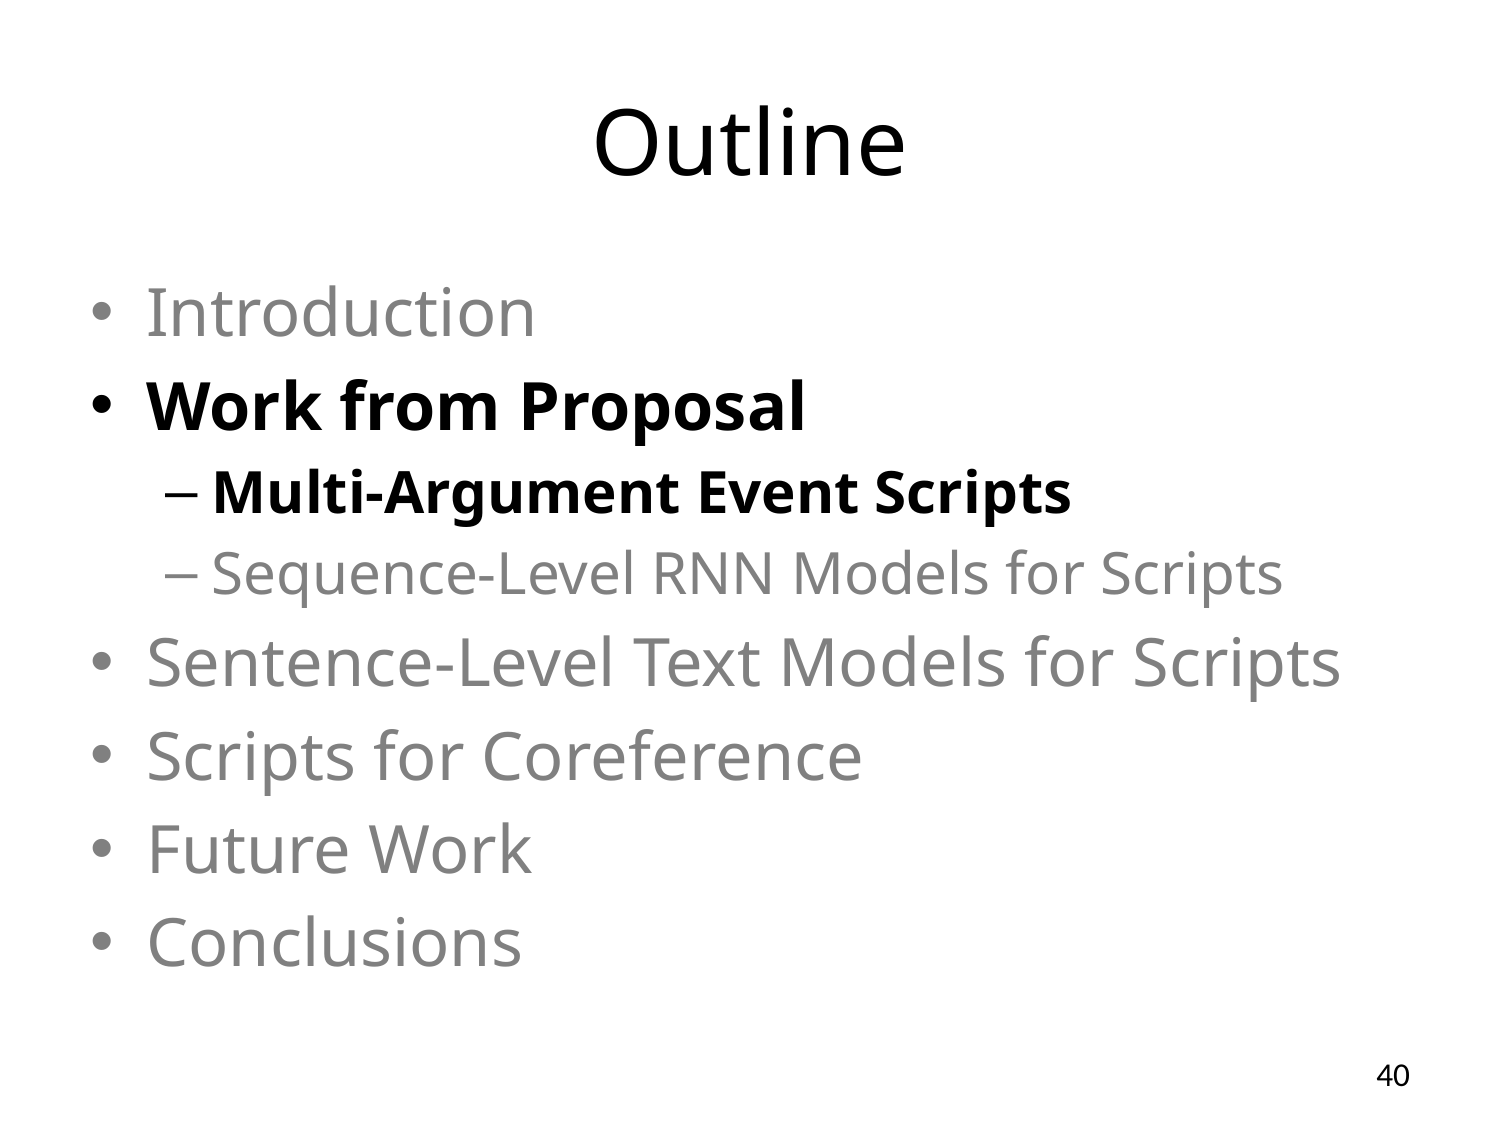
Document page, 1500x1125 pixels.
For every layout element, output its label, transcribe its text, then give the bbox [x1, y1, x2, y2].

slide_number 40 [1074, 1042, 1425, 1103]
title Outline [75, 45, 1425, 233]
list Introduction Work from Proposal Multi-Argument Event Scripts Sequence-Level RNN Models for Scripts Sentence-Level Text Models for Scripts Scripts for Coreference Future Work Conclusions [75, 262, 1425, 1005]
